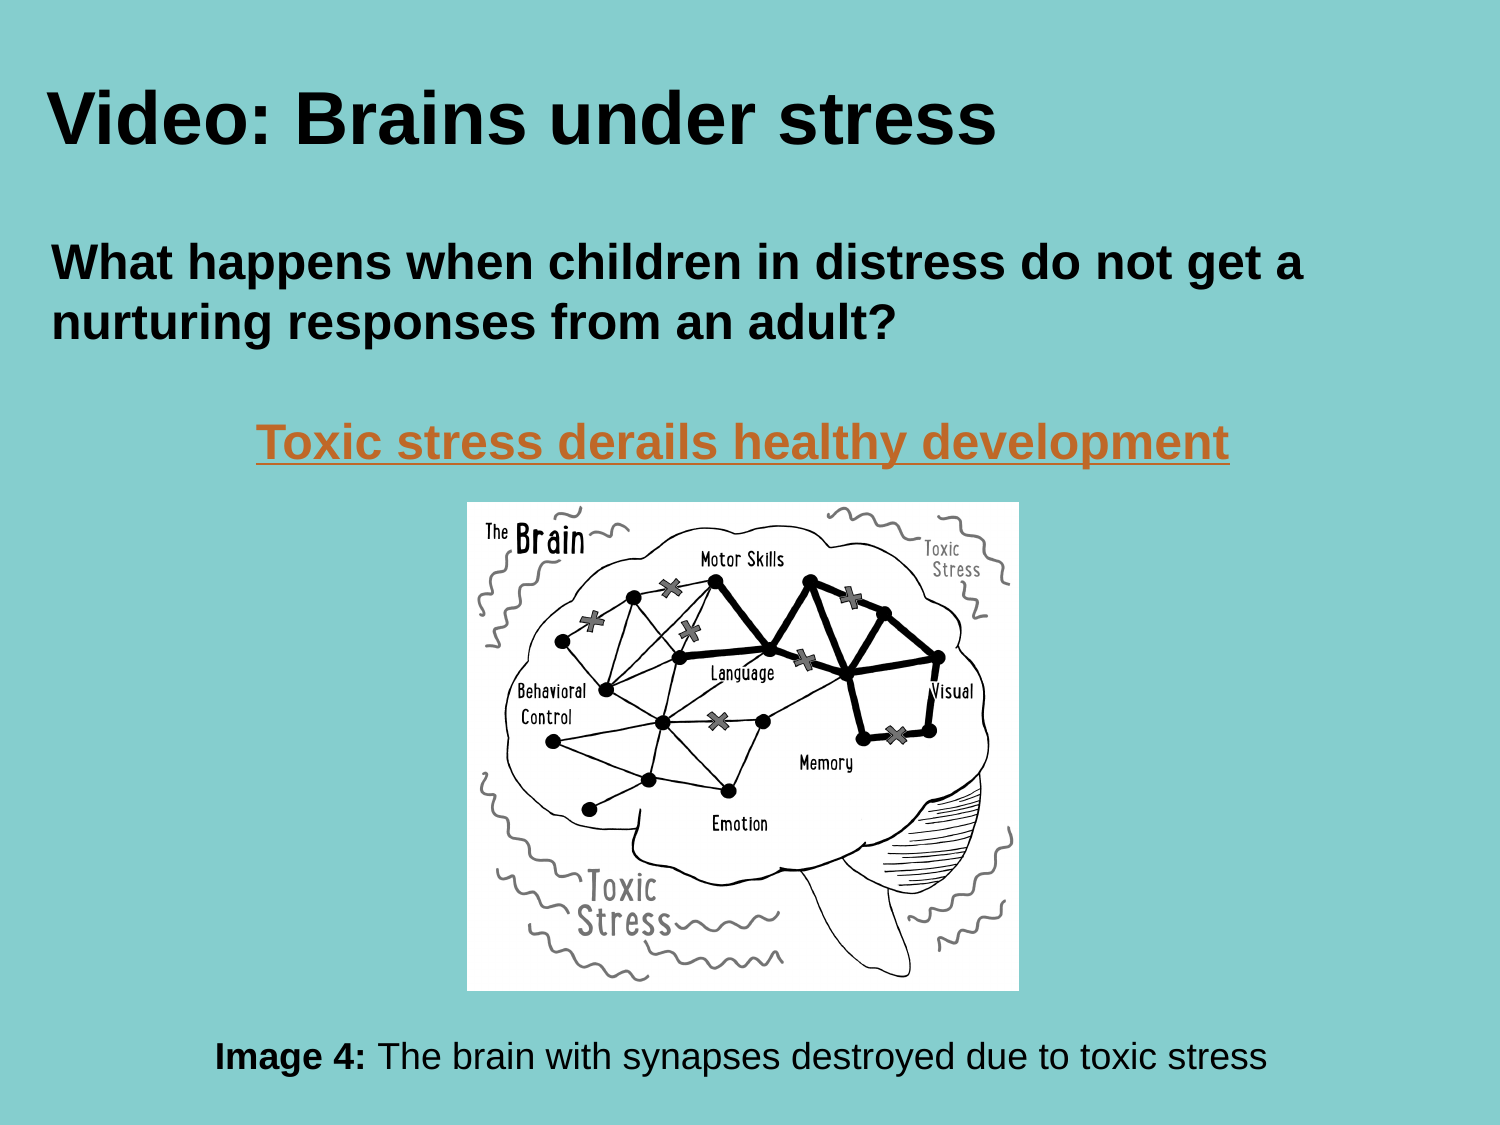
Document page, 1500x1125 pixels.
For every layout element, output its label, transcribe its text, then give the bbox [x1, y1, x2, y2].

text_box Image 4: The brain with synapses destroyed due to toxic stress [200, 1024, 1425, 1085]
picture [467, 502, 1019, 991]
title Video: Brains under stress [31, 62, 1394, 263]
text_box What happens when children in distress do not get a nurturing responses from an adult? Toxic stress derails healthy development [36, 162, 1450, 538]
